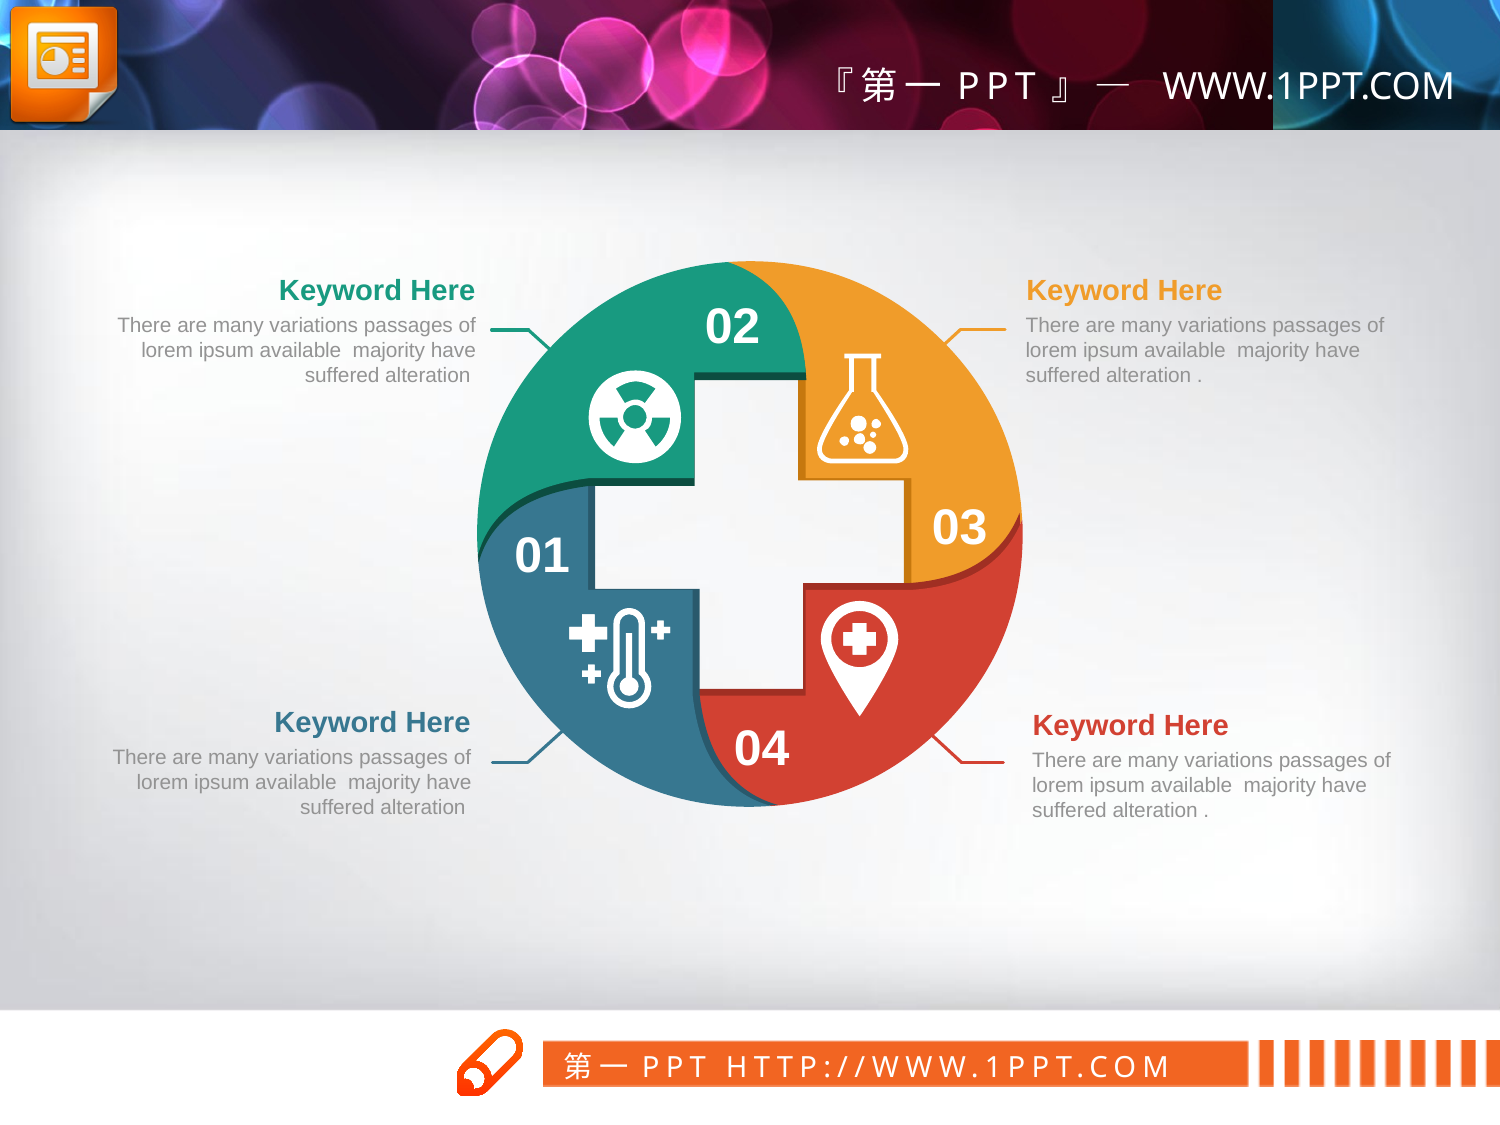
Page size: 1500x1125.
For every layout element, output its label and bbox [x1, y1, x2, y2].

text_box [805, 260, 1023, 512]
text_box [102, 271, 477, 388]
text_box [820, 600, 899, 717]
text_box [782, 512, 1023, 807]
picture [543, 1040, 1500, 1087]
text_box [477, 570, 779, 807]
text_box [97, 702, 472, 820]
text_box [1031, 705, 1406, 823]
text_box [1025, 271, 1400, 388]
text_box [476, 261, 807, 563]
picture [0, 0, 1500, 1012]
text_box [569, 607, 671, 709]
